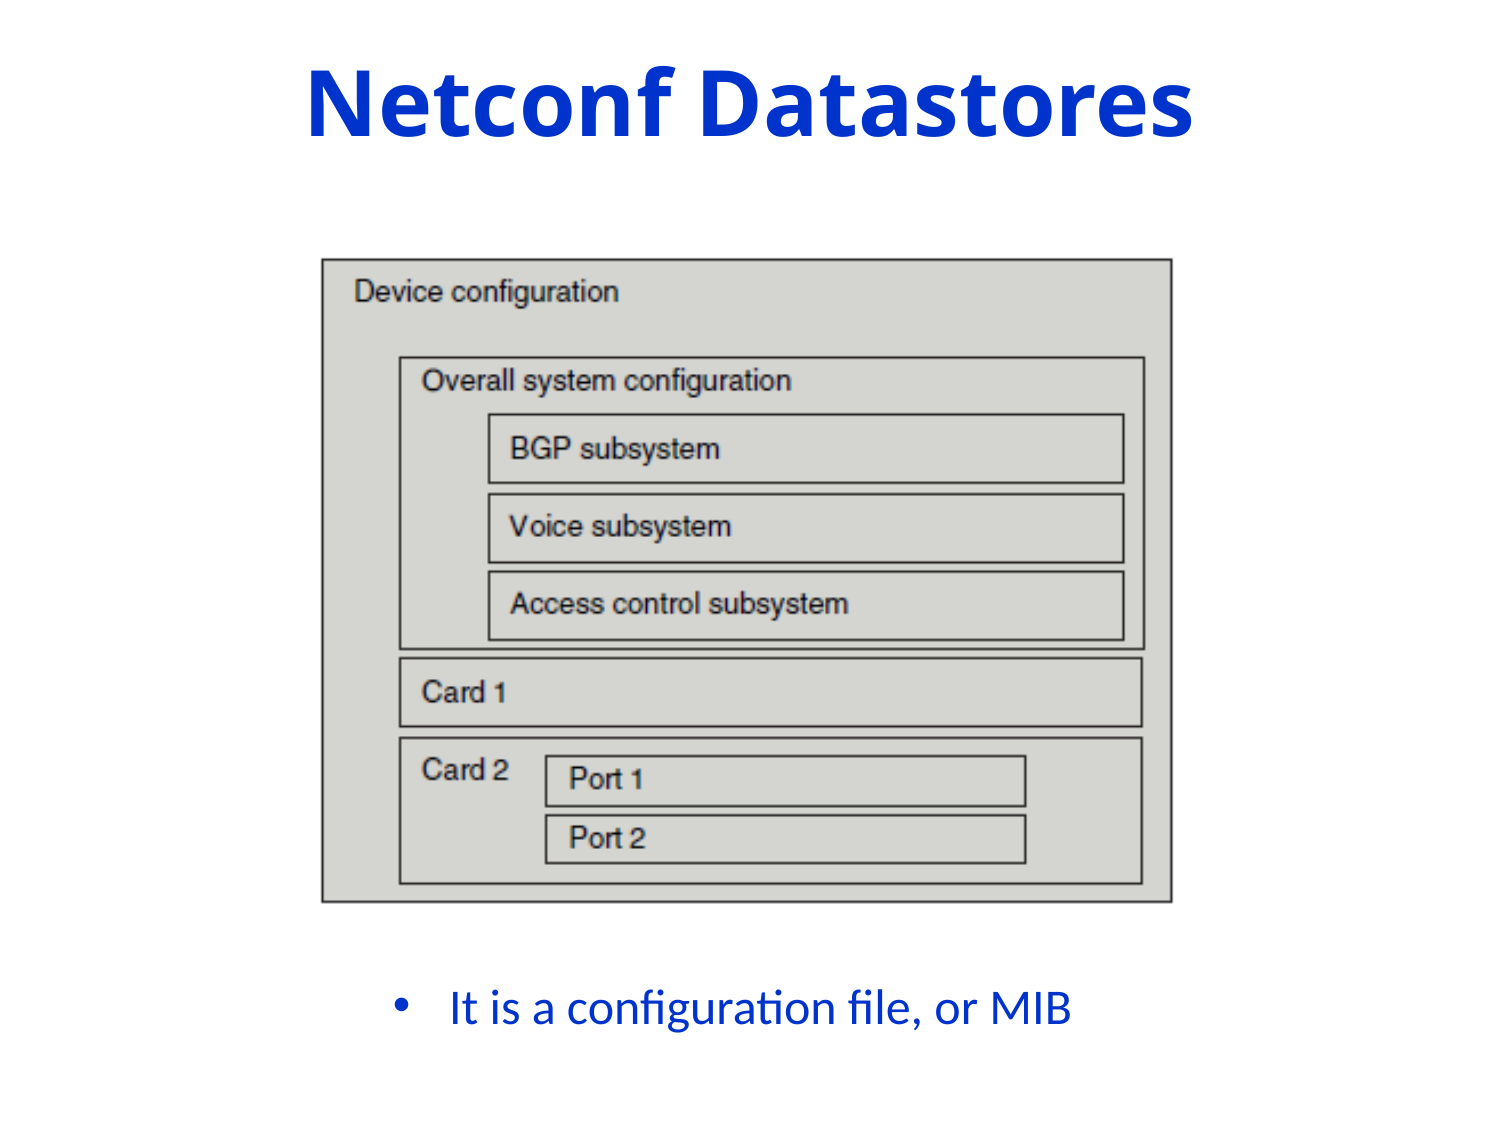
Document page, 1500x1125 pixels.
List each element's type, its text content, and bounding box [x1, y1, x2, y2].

title Netconf Datastores [0, 24, 1500, 175]
picture [306, 250, 1194, 913]
text_box It is a configuration file, or MIB [378, 966, 1122, 1042]
